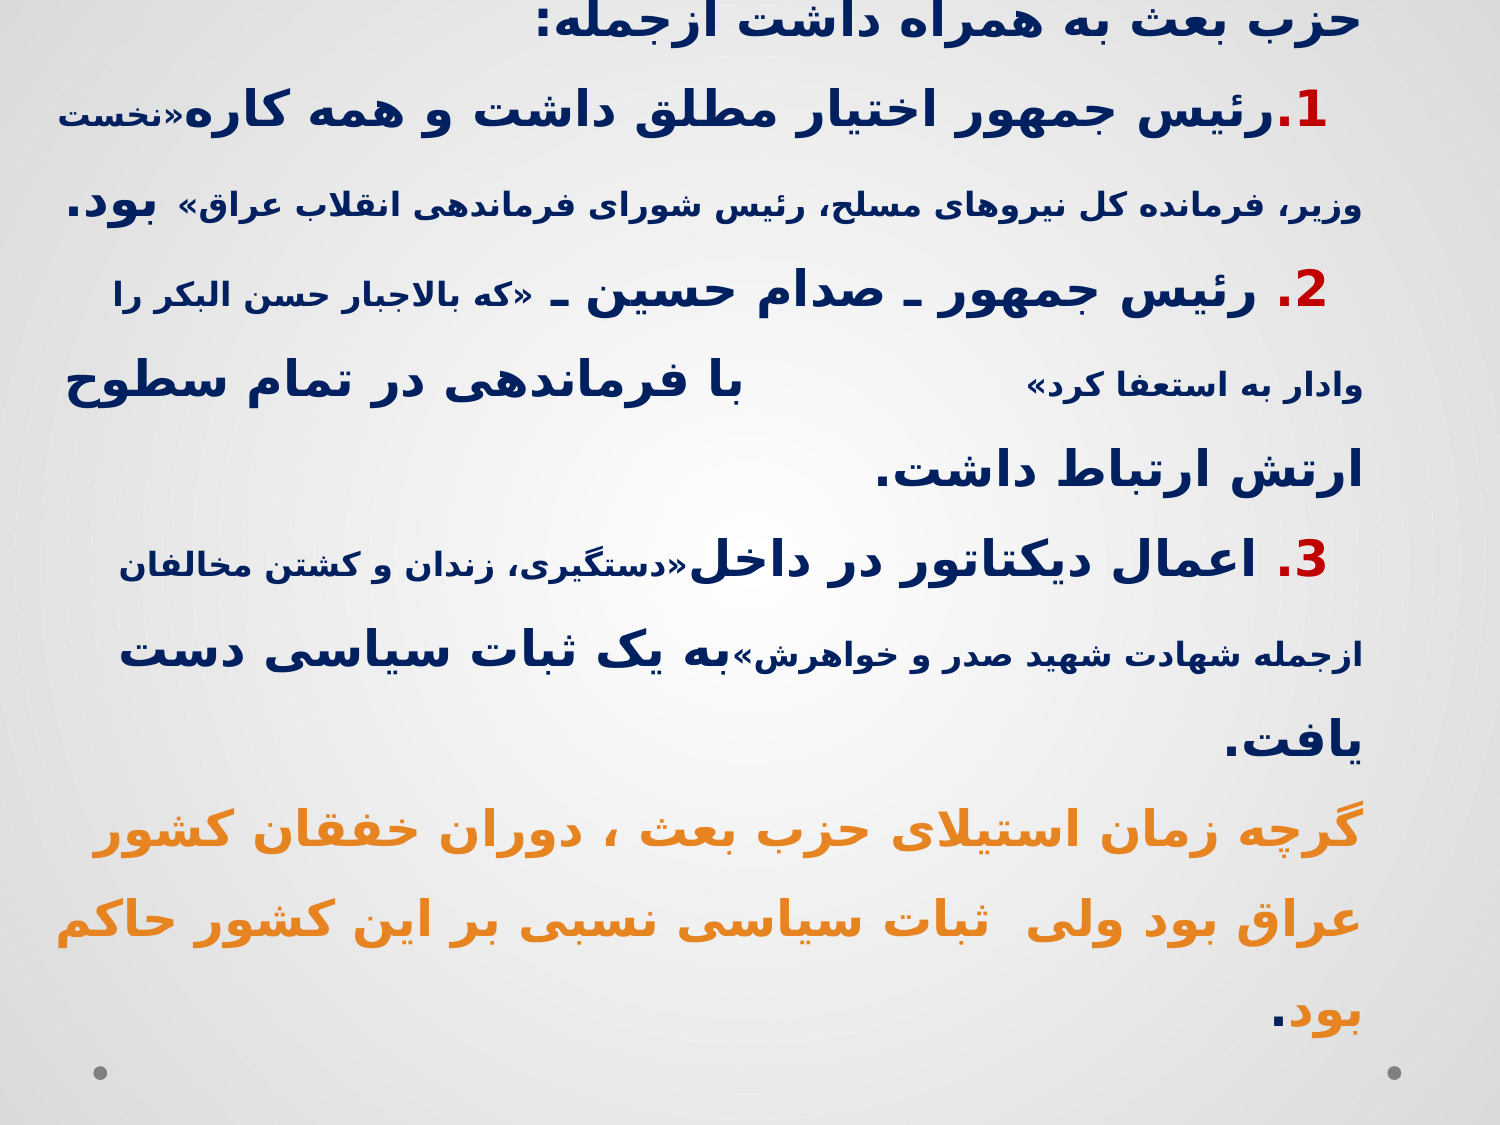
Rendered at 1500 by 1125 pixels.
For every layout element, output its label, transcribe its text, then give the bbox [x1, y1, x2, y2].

title وضعیت سیاسی عراق اوضاع سیاسی عراق به دلایل زیرثبات لازم را برای حزب بعث به همراه داشت ازجمله: 1.رئیس جمهور اختیار مطلق داشت و همه کاره«نخست وزیر، فرمانده کل نیروهای مسلح، رئیس شورای فرماندهی انقلاب عراق» بود. 2. رئیس جمهور ـ صدام حسین ـ «که بالاجبار حسن البکر را وادار به استعفا کرد» با فرماندهی در تمام سطوح ارتش ارتباط داشت. 3. اعمال دیکتاتور در داخل«دستگیری، زندان و کشتن مخالفان ازجمله شهادت شهید صدر و خواهرش»به یک ثبات سیاسی دست یافت. گرچه زمان استیلای حزب بعث ، دوران خفقان کشور عراق بود ولی ثبات سیاسی نسبی بر این کشور حاکم بود. [29, 125, 1380, 1104]
